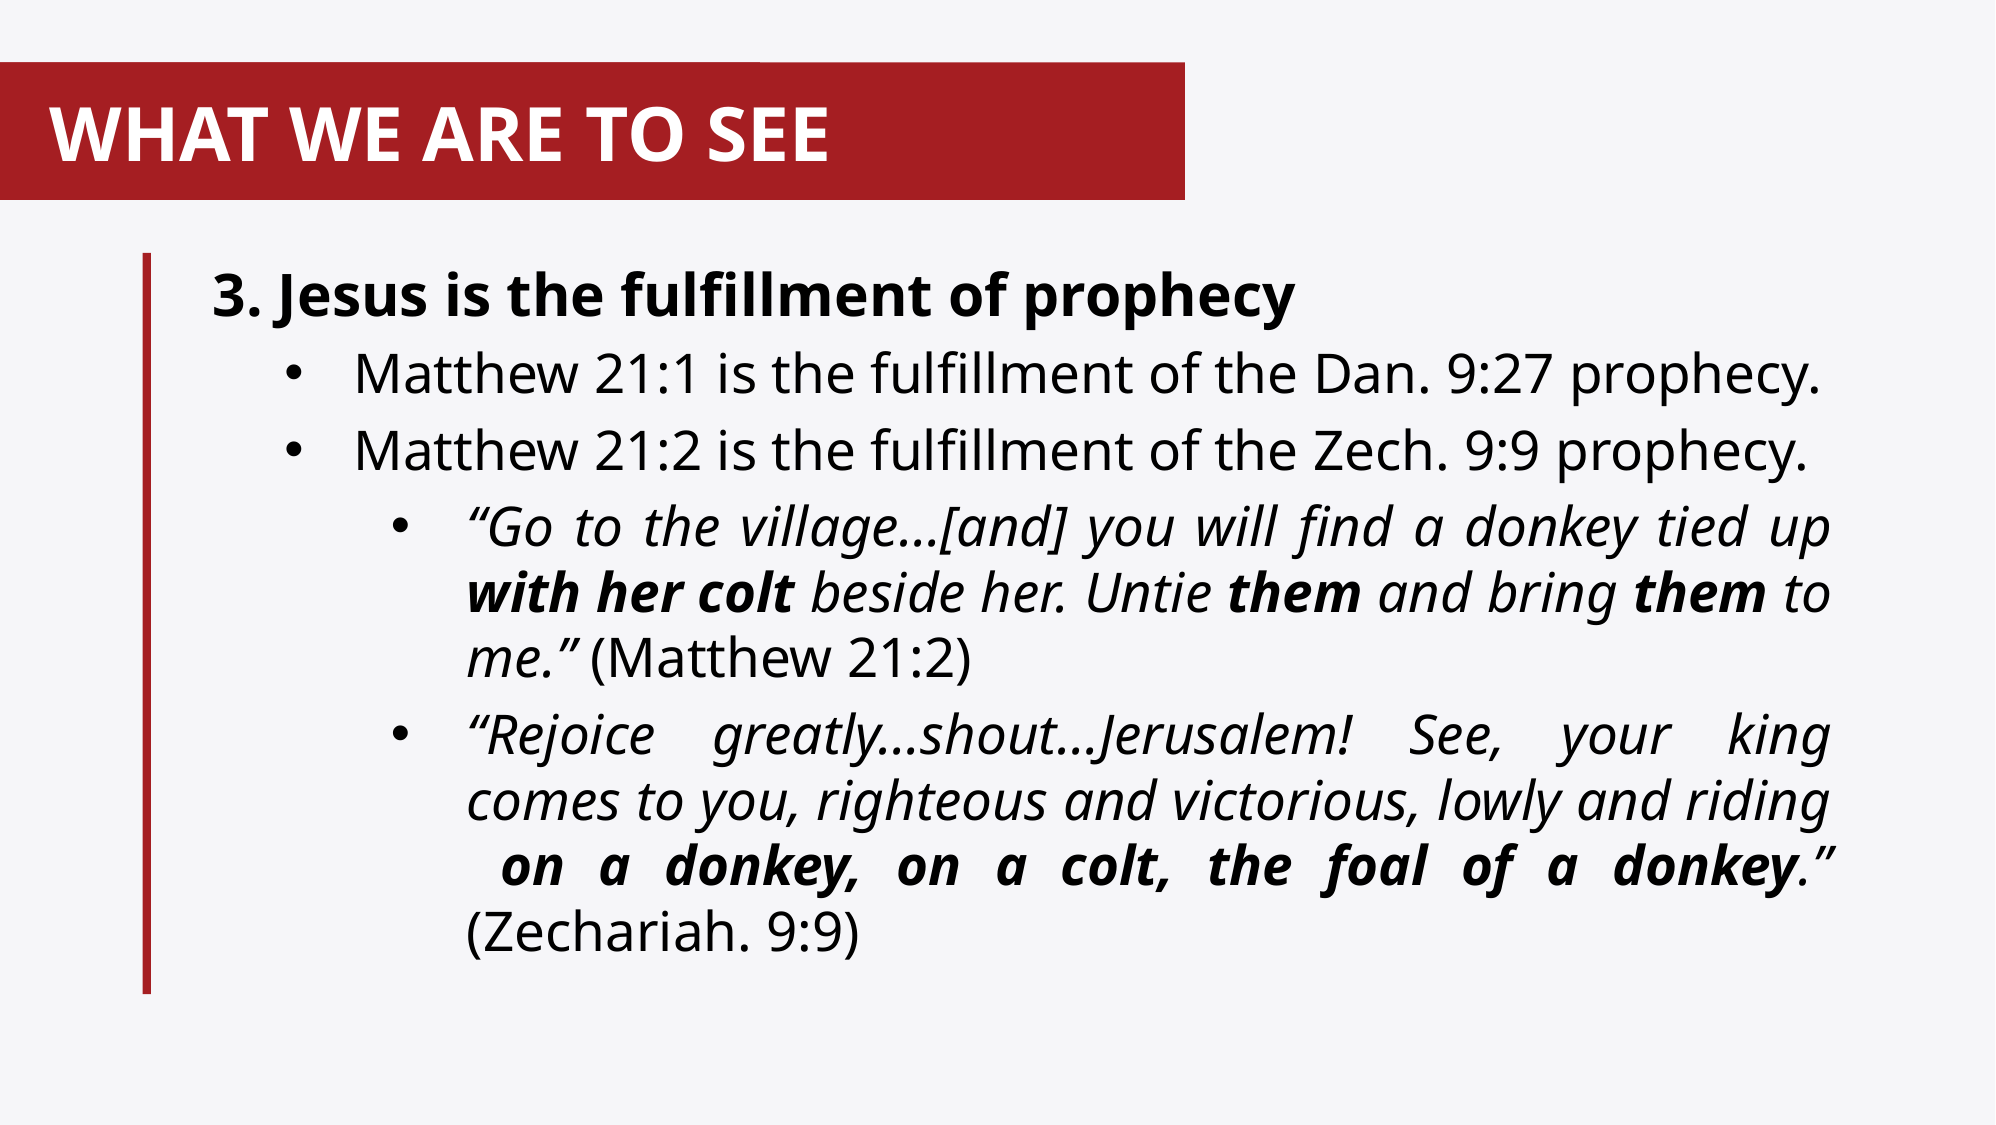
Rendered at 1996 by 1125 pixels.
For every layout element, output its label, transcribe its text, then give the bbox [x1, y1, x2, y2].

title WHAT WE ARE TO SEE [0, 62, 1185, 200]
subtitle 3. Jesus is the fulfillment of prophecy Matthew 21:1 is the fulfillment of the Dan. 9:27 prophecy. Matthew 21:2 is the fulfillment of the Zech. 9:9 prophecy. “Go to the village…[and] you will find a donkey tied up with her colt beside her. Untie them and bring them to me.” (Matthew 21:2) “Rejoice greatly…shout…Jerusalem! See, your king comes to you, righteous and victorious, lowly and riding on a donkey, on a colt, the foal of a donkey.” (Zechariah. 9:9) [197, 249, 1848, 1125]
